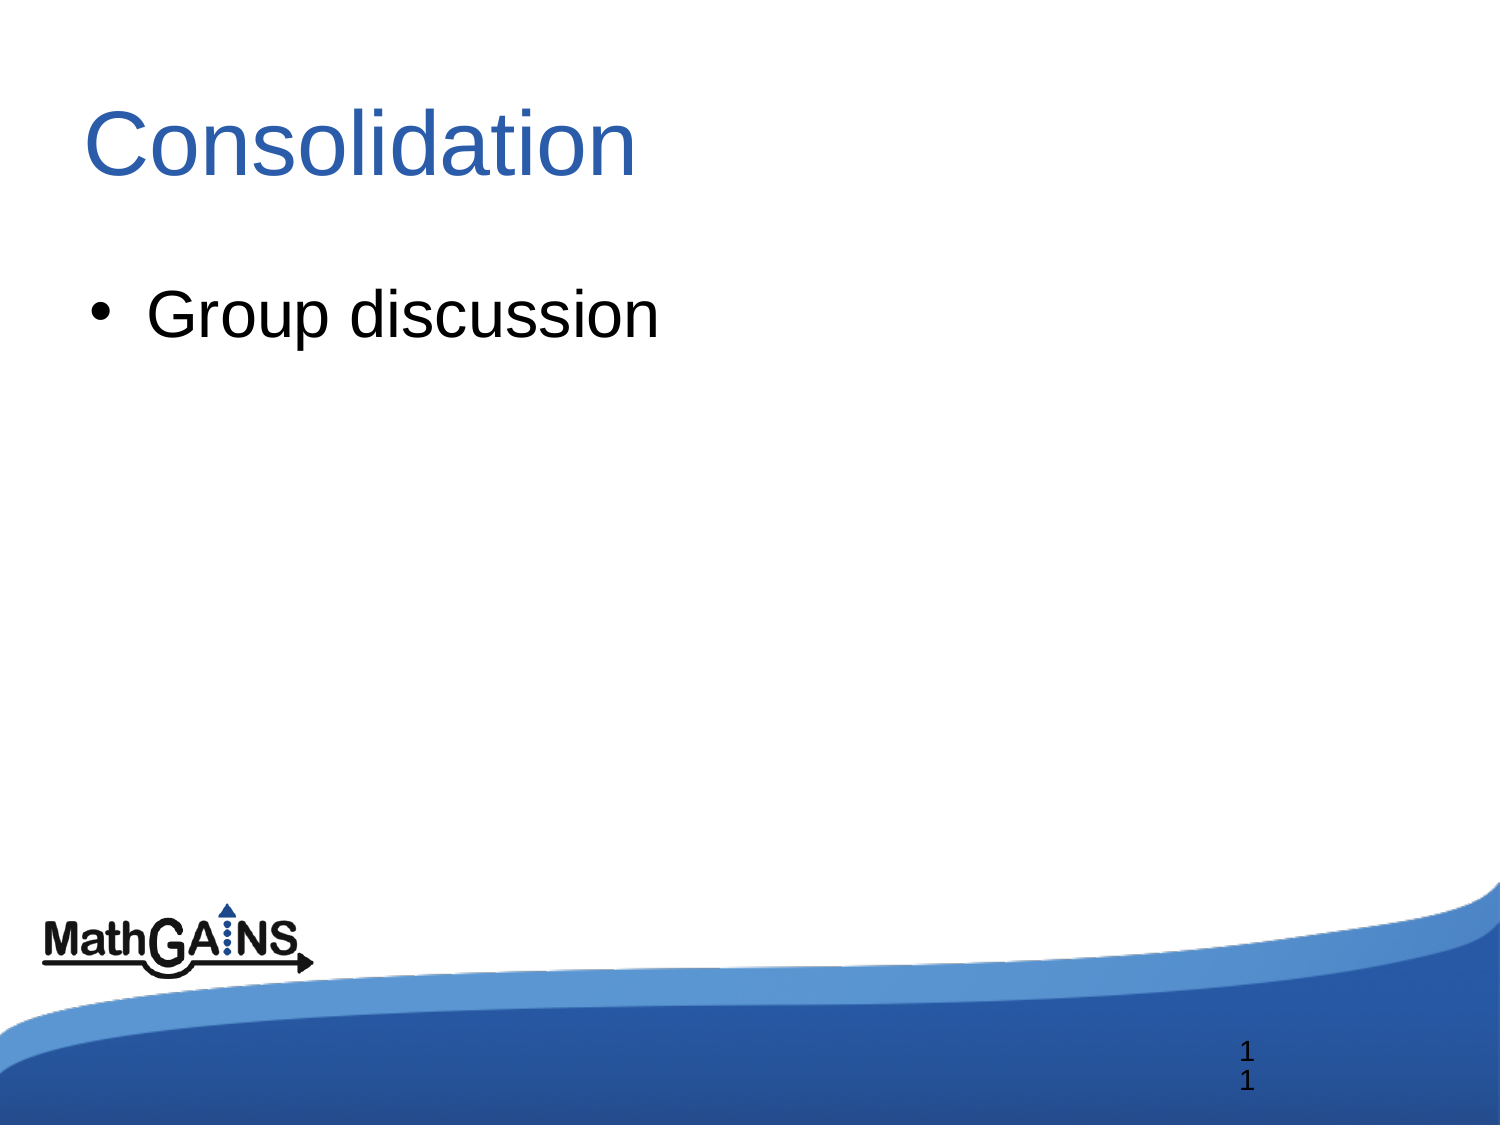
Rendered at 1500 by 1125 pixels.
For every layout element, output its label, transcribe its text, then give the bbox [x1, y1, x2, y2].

slide_number 11 [1223, 1023, 1277, 1075]
title Consolidation [74, 14, 1426, 261]
picture [0, 878, 1500, 1125]
list Group discussion [74, 261, 1426, 813]
